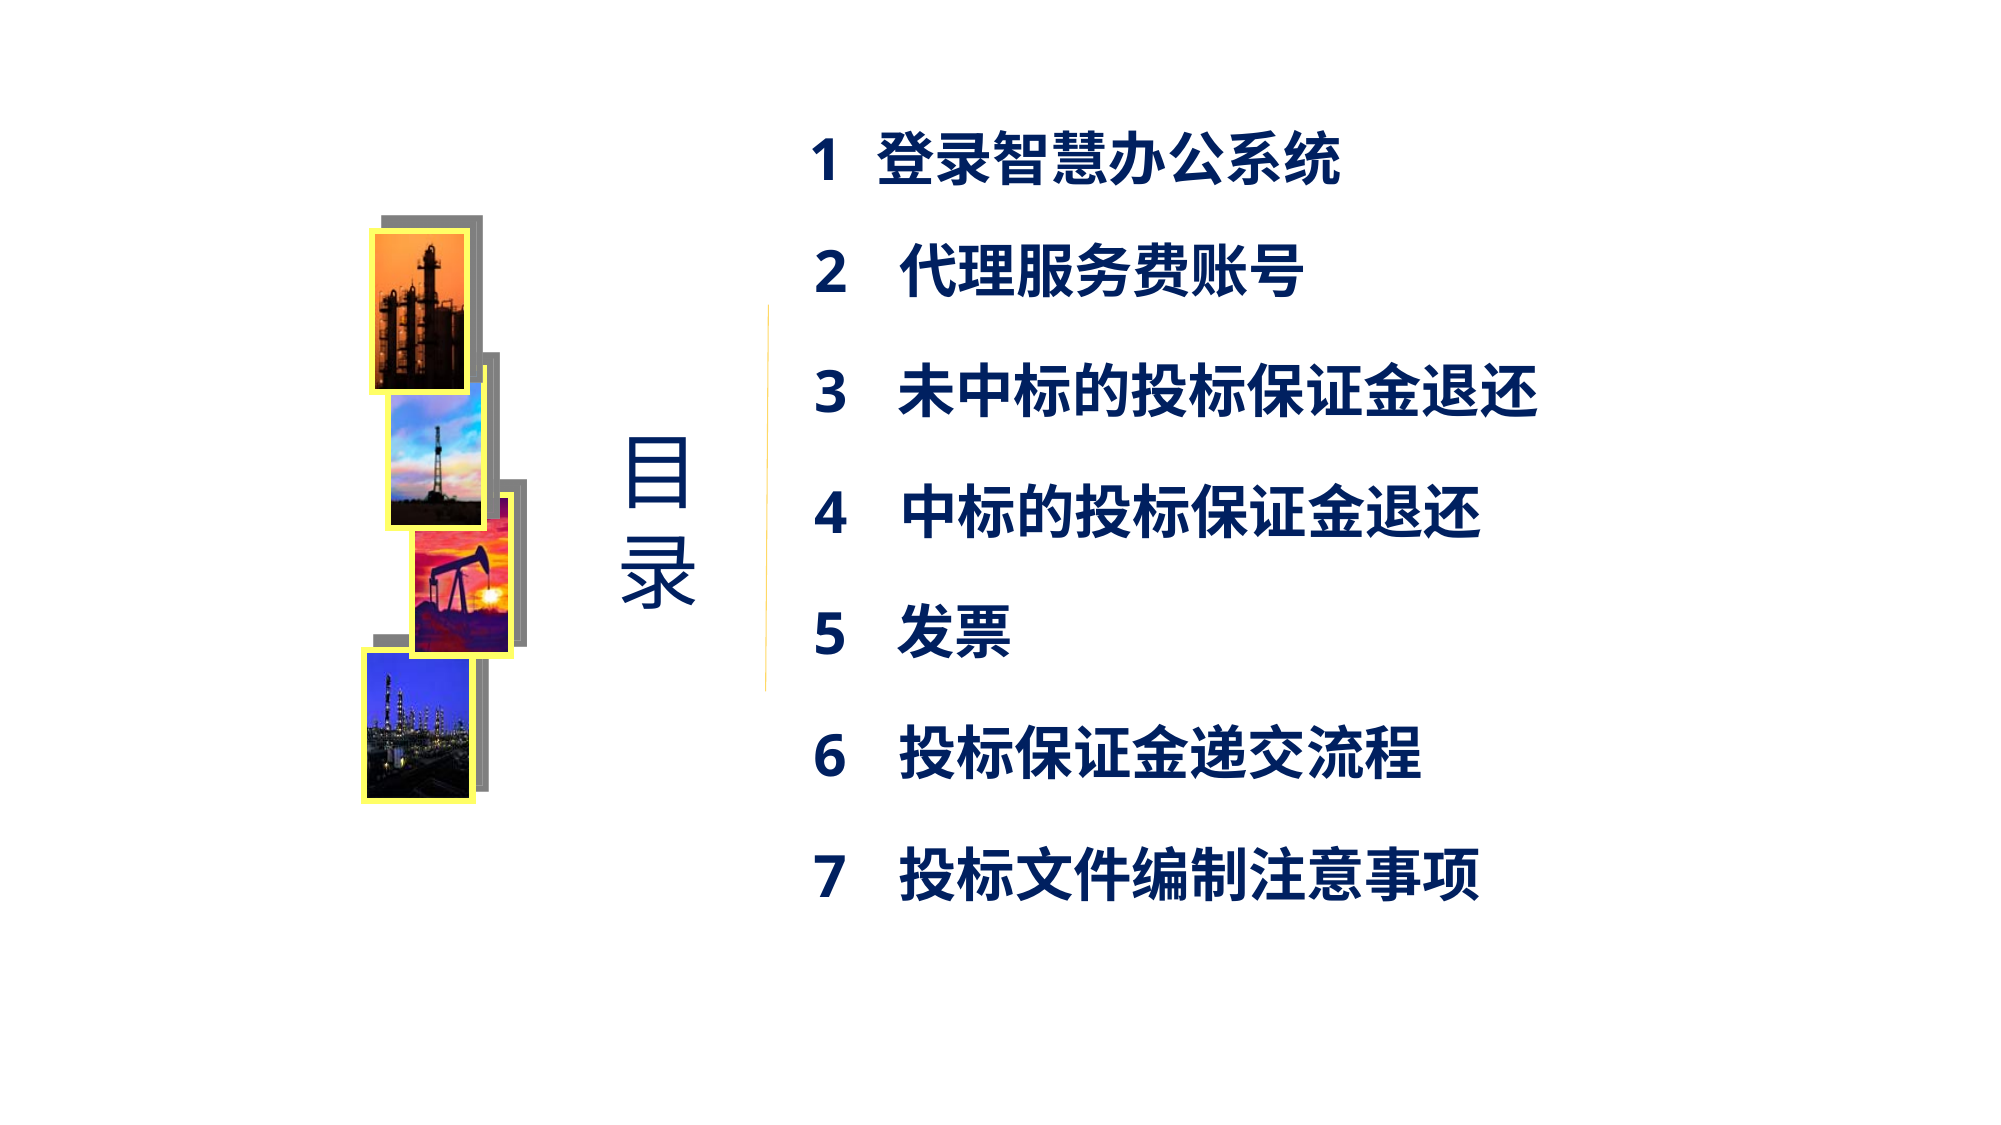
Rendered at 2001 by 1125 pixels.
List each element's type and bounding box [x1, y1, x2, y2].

text_box [367, 234, 769, 798]
text_box [800, 114, 1699, 918]
